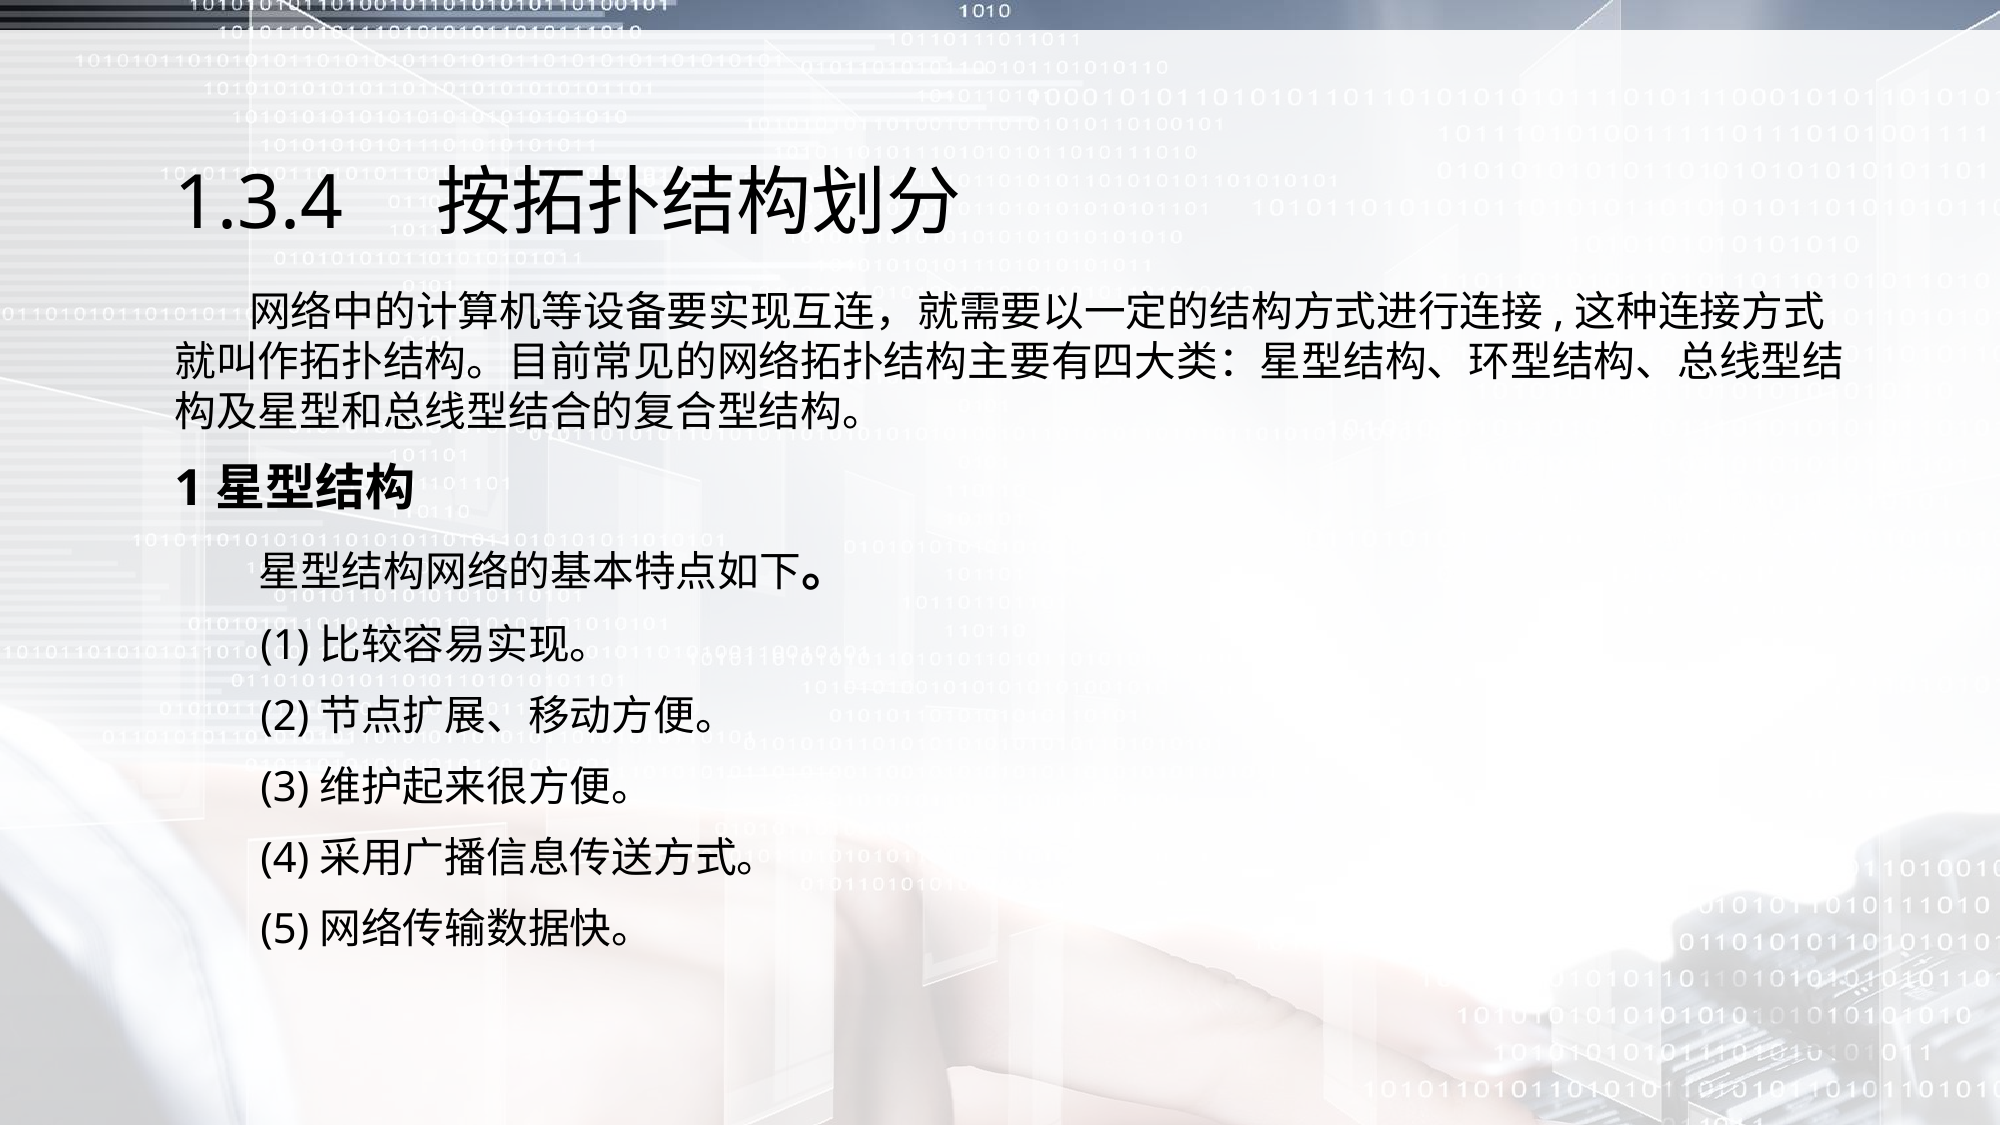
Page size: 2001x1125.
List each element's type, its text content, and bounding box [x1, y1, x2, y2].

picture [0, 0, 2000, 30]
list 网络中的计算机等设备要实现互连，就需要以一定的结构方式进行连接,这种连接方式就叫作拓扑结构。目前常见的网络拓扑结构主要有四大类：星型结构、环型结构、总线型结构及星型和总线型结合的复合型结构。 1星型结构 星型结构网络的基本特点如下。 (1)比较容易实现。 (2)节点扩展、移动方便。 (3)维护起来很方便。 (4)采用广播信息传送方式。 (5)网络传输数据快。 [159, 277, 1863, 1064]
title 1.3.4 按拓扑结构划分 [159, 131, 1863, 277]
